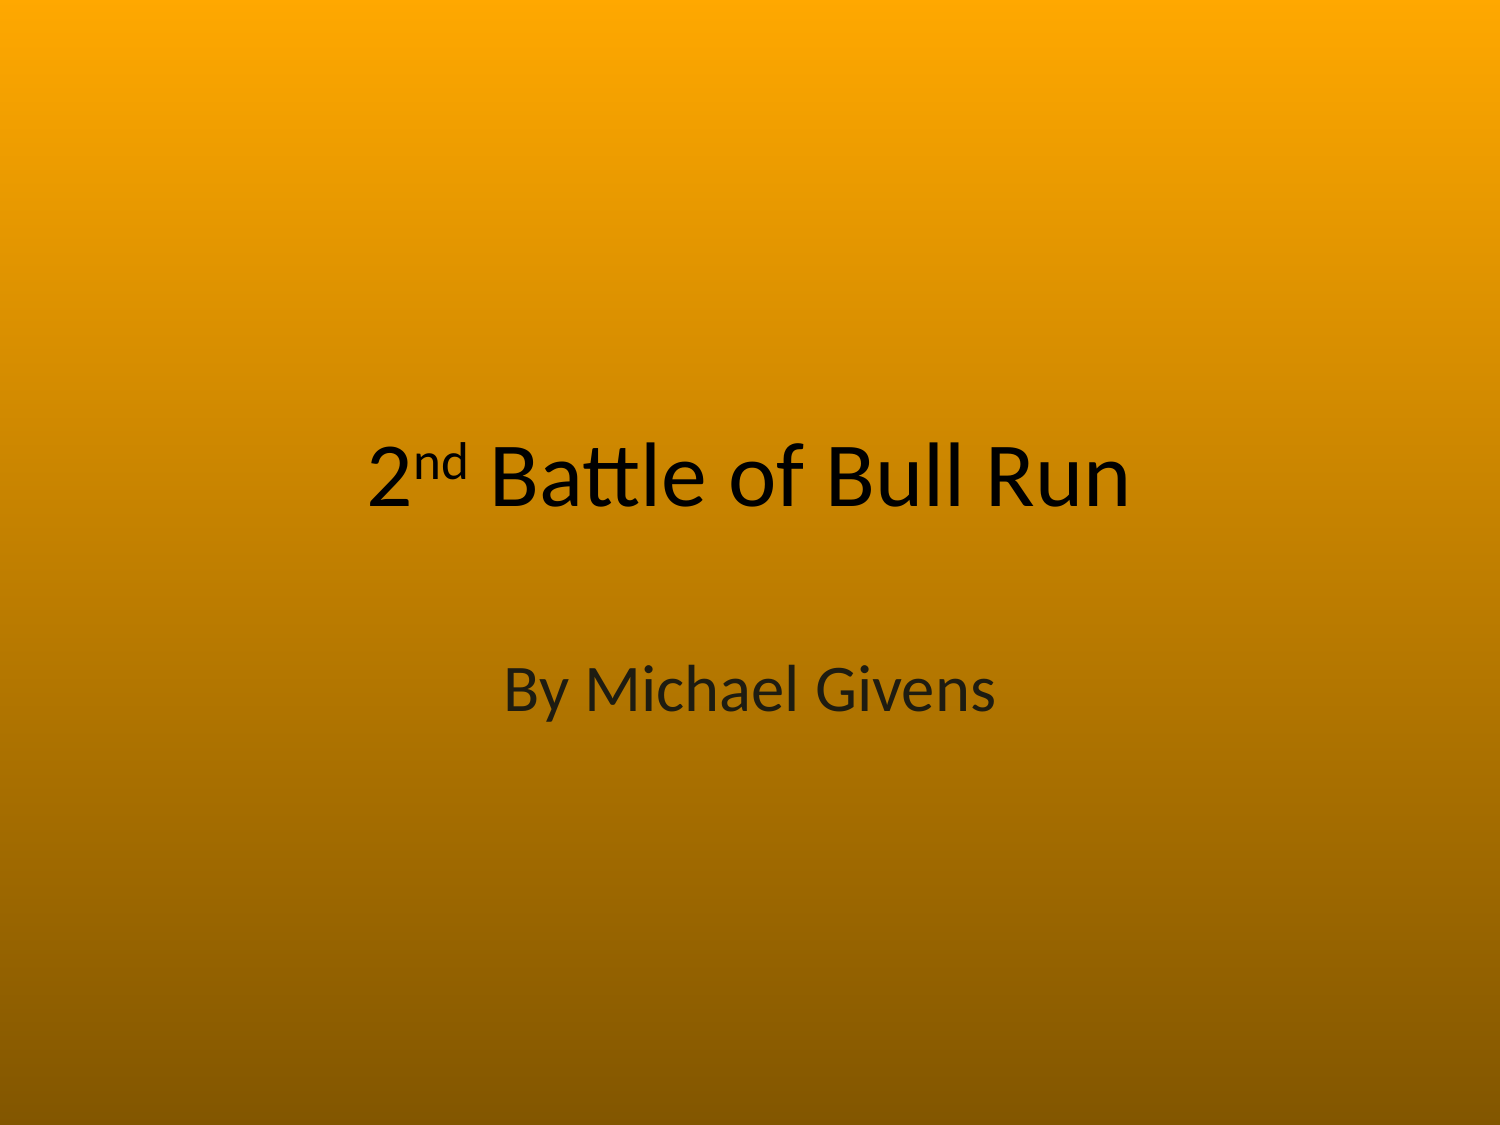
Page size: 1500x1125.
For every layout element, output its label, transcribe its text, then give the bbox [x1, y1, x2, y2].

subtitle By Michael Givens [225, 637, 1275, 925]
title 2nd Battle of Bull Run [112, 349, 1388, 591]
